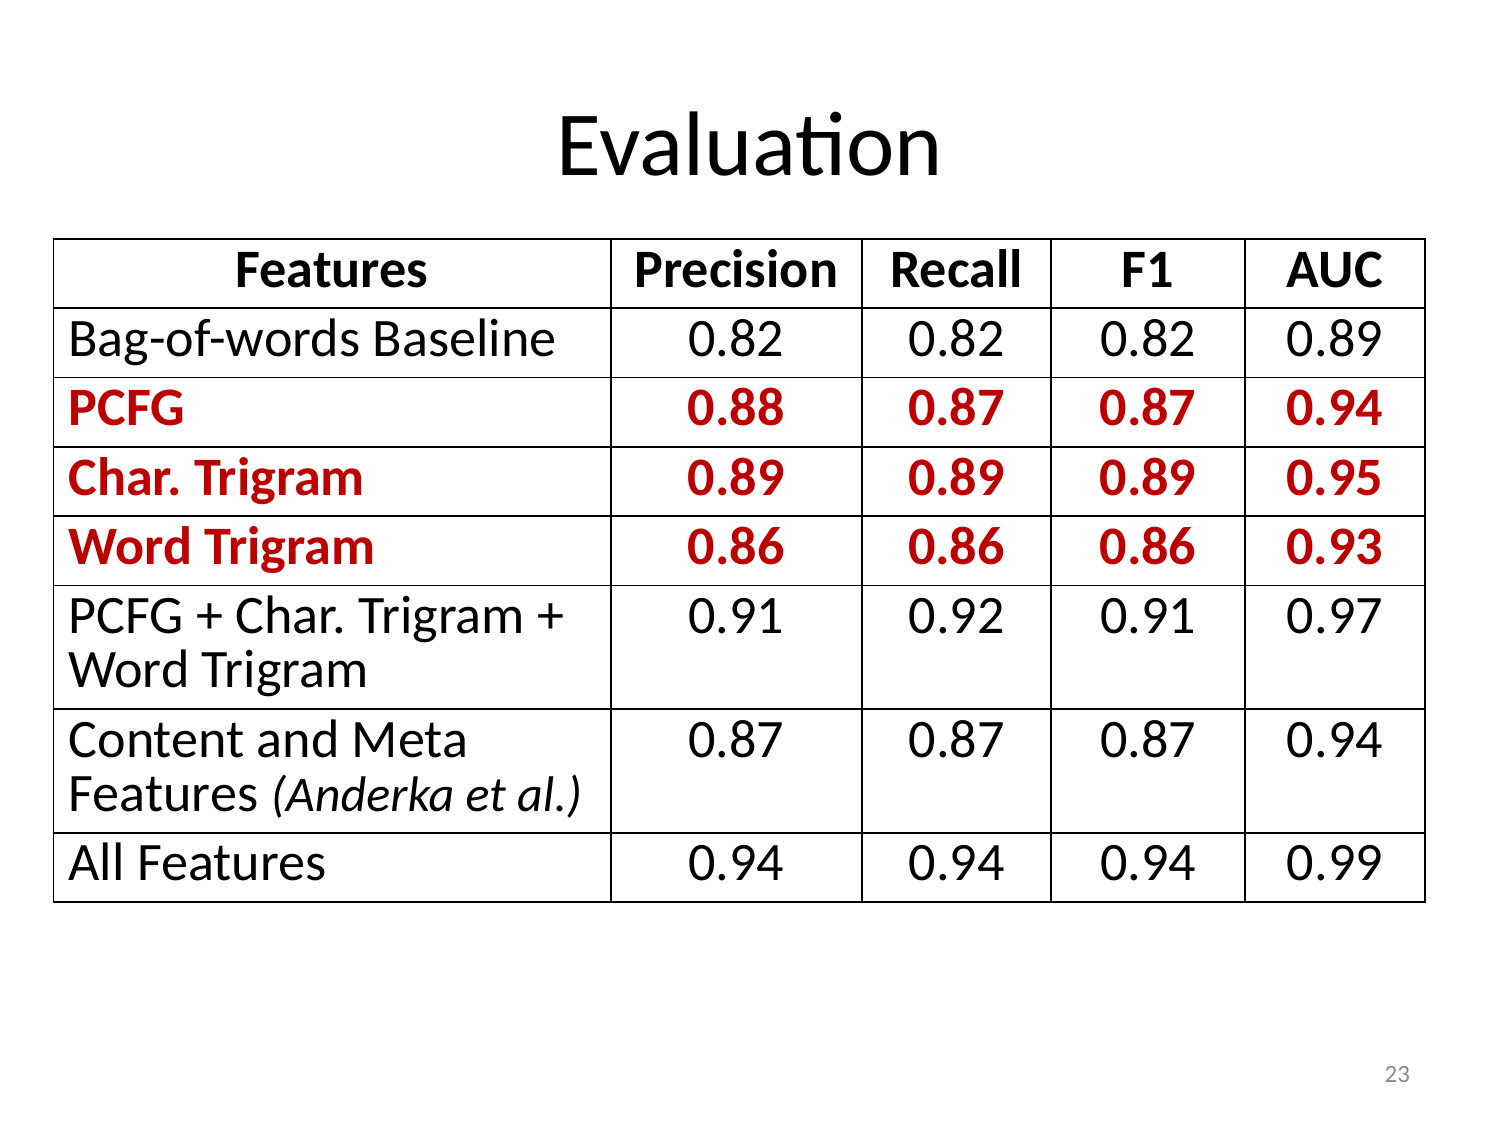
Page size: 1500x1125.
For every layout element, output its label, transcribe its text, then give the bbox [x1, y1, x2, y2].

table_cell 0.89 [863, 448, 1050, 515]
table_header Precision [612, 240, 861, 307]
table_header Recall [863, 240, 1050, 307]
table_header F1 [1052, 240, 1244, 307]
table_cell 0.86 [863, 517, 1050, 585]
table_cell 0.89 [1246, 309, 1424, 377]
table_cell 0.93 [1246, 517, 1424, 585]
table_cell 0.86 [612, 517, 861, 585]
table_header Features [54, 240, 610, 307]
table_cell 0.88 [612, 378, 861, 446]
table_cell All Features [54, 834, 610, 901]
table_cell 0.94 [1246, 378, 1424, 446]
table_cell 0.82 [612, 309, 861, 377]
table_cell 0.94 [612, 834, 861, 901]
table_cell 0.87 [612, 710, 861, 832]
title Evaluation [75, 45, 1425, 233]
table_cell 0.89 [612, 448, 861, 515]
table_cell 0.82 [863, 309, 1050, 377]
table_cell 0.94 [1052, 834, 1244, 901]
table_cell 0.94 [863, 834, 1050, 901]
table_cell 0.91 [612, 586, 861, 708]
slide_number 23 [1074, 1042, 1425, 1103]
table_cell Char. Trigram [54, 448, 610, 515]
table_cell PCFG + Char. Trigram + Word Trigram [54, 586, 610, 708]
table_cell Word Trigram [54, 517, 610, 585]
table_cell PCFG [54, 378, 610, 446]
table_cell 0.86 [1052, 517, 1244, 585]
table_cell 0.89 [1052, 448, 1244, 515]
table_cell 0.82 [1052, 309, 1244, 377]
table_cell 0.91 [1052, 586, 1244, 708]
table_cell 0.87 [1052, 710, 1244, 832]
table_cell Bag-of-words Baseline [54, 309, 610, 377]
table_cell 0.87 [863, 378, 1050, 446]
table_cell 0.87 [863, 710, 1050, 832]
table_cell Content and Meta Features (Anderka et al.) [54, 710, 610, 832]
table_cell 0.97 [1246, 586, 1424, 708]
table_cell 0.94 [1246, 710, 1424, 832]
table_cell 0.92 [863, 586, 1050, 708]
table_cell 0.99 [1246, 834, 1424, 901]
table_cell 0.87 [1052, 378, 1244, 446]
table_cell 0.95 [1246, 448, 1424, 515]
table_header AUC [1246, 240, 1424, 307]
